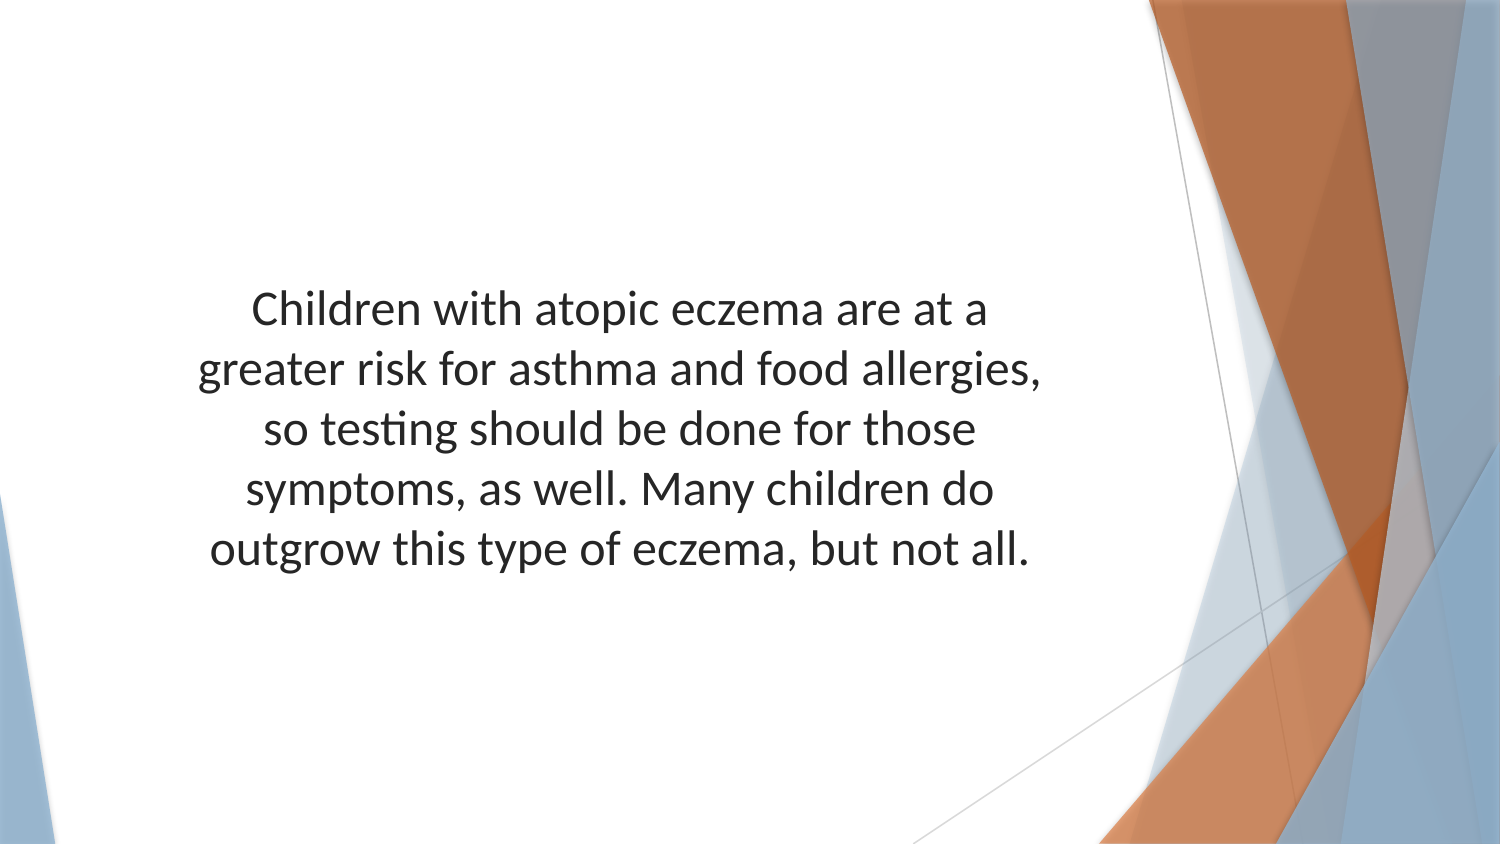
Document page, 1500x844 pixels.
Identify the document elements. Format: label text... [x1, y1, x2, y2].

list Children with atopic eczema are at a greater risk for asthma and food allergies, so testing should be done for those symptoms, as well. Many children do outgrow this type of eczema, but not all. [159, 268, 1081, 611]
